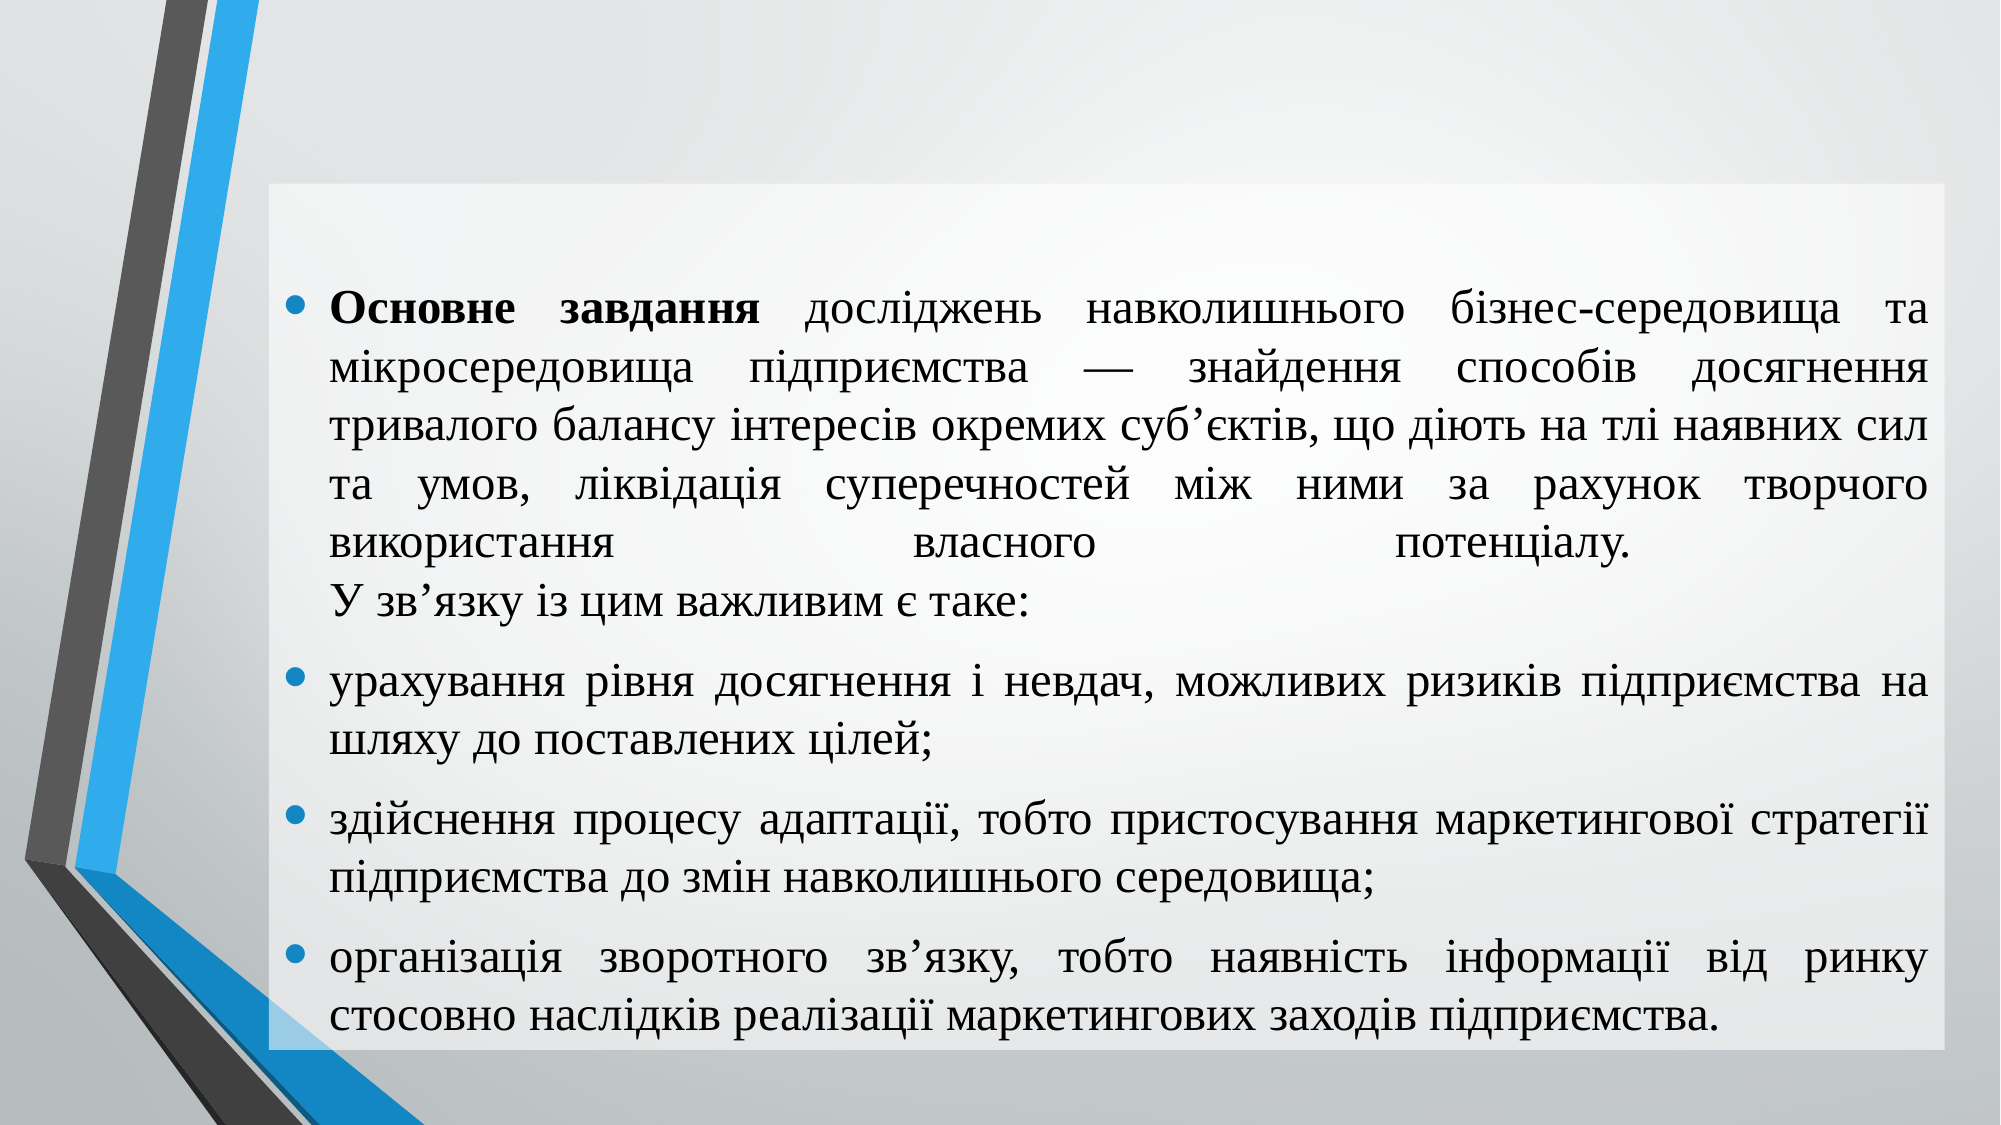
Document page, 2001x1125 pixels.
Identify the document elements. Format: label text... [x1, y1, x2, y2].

list Основне завдання досліджень навколишнього бізнес-середо­вища та мікросередовища підприємства — знайдення способів досягнення тривалого балансу інтересів окремих суб’єктів, що діють на тлі наявних сил та умов, ліквідація суперечностей між ними за рахунок творчого використання власного потенціалу. У зв’язку із цим важливим є таке: урахування рівня досягнення і невдач, можливих ризиків підприємства на шляху до поставлених цілей; здійснення процесу адаптації, тобто пристосування маркетингової стратегії підприємства до змін навколишнього середовища; організація зворотного зв’язку, тобто наявність інформації від ринку стосовно наслідків реалізації маркетингових заходів підприємства. [268, 183, 1945, 1050]
